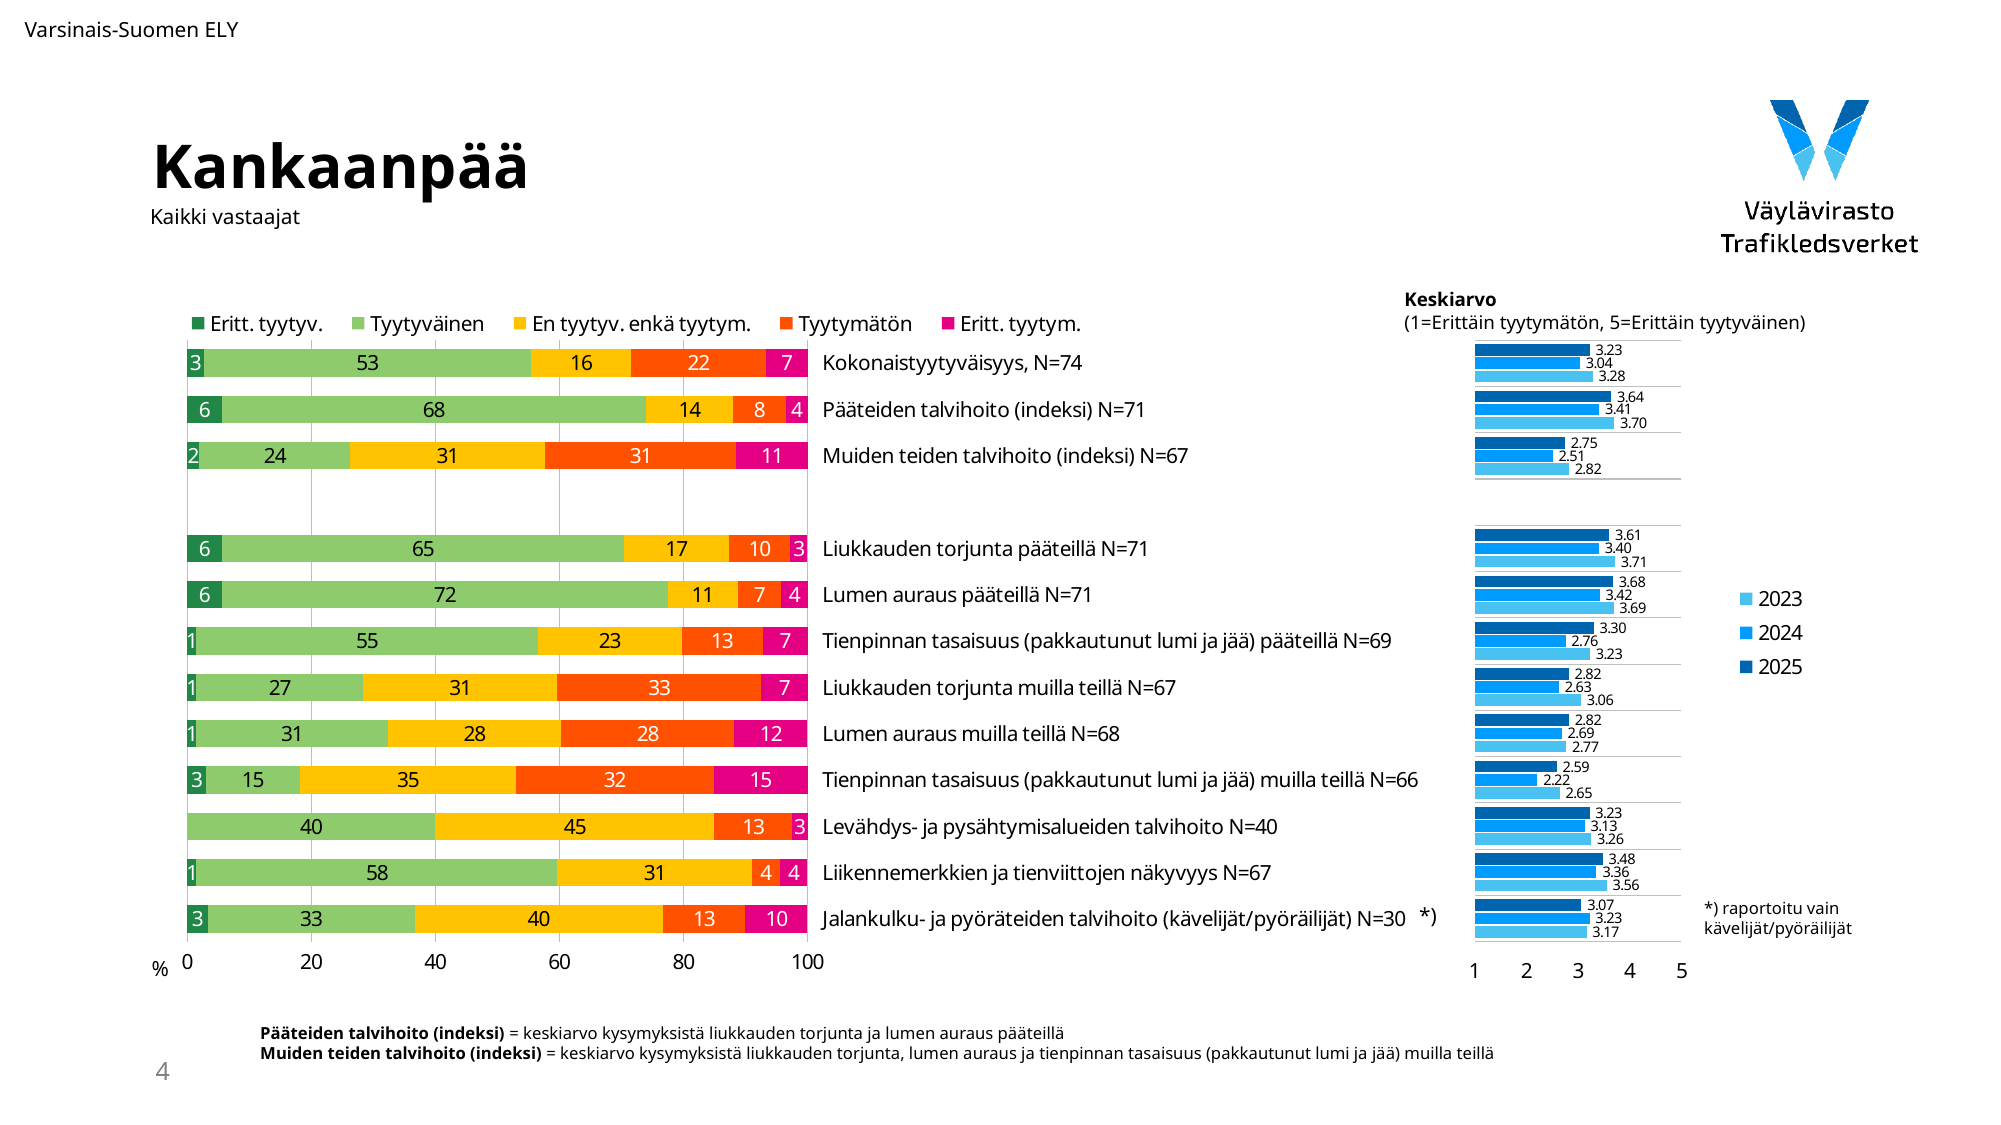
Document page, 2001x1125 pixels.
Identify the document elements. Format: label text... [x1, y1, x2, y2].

picture [1682, 62, 1958, 292]
text_box Varsinais-Suomen ELY [9, 9, 254, 50]
text_box % [136, 948, 184, 989]
text_box *) raportoitu vain kävelijät/pyöräilijät [1822, 890, 1868, 945]
text_box Keskiarvo (1=Erittäin tyytymätön, 5=Erittäin tyytyväinen) [1389, 280, 1826, 341]
title Kankaanpää [137, 59, 1555, 278]
chart [168, 281, 1822, 985]
text_box Kaikki vastaajat [135, 196, 315, 237]
footer [0, 1042, 675, 1103]
text_box Pääteiden talvihoito (indeksi) = keskiarvo kysymyksistä liukkauden torjunta ja lumen auraus pääteillä Muiden teiden talvihoito (indeksi) = keskiarvo kysymyksistä liukkauden torjunta, lumen auraus ja tienpinnan tasaisuus (pakkautunut lumi ja jää) muilla teillä [245, 1015, 1520, 1094]
